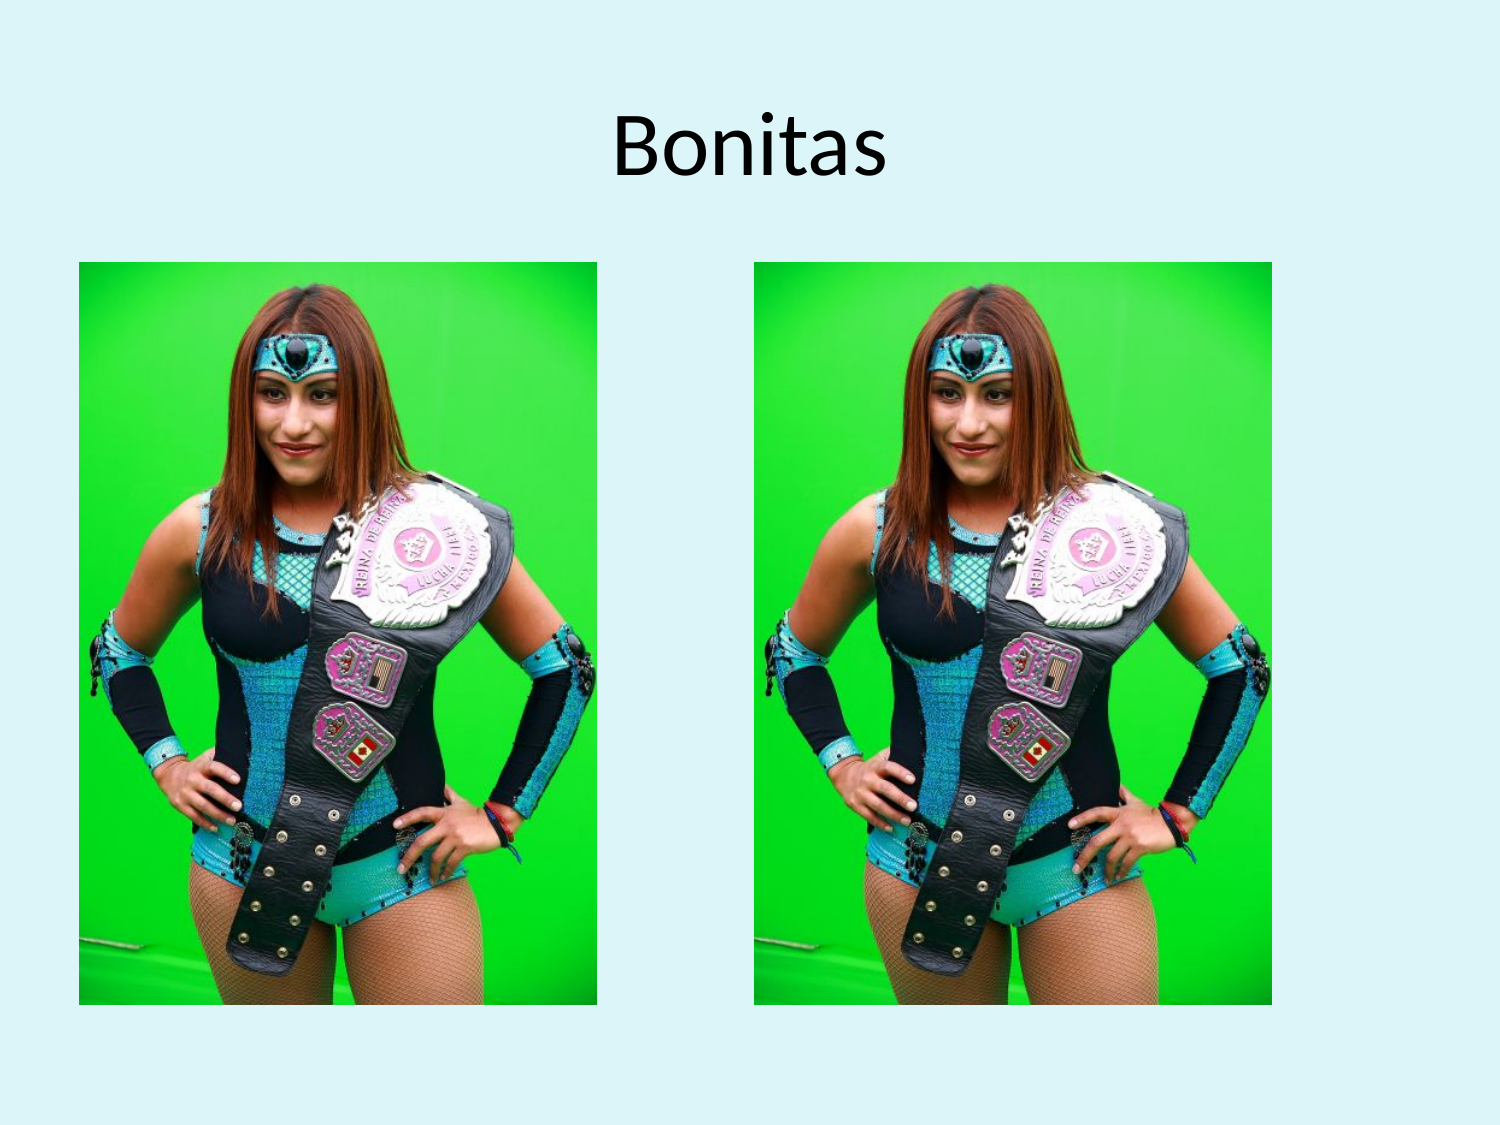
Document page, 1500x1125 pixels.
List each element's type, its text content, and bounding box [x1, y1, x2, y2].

title Bonitas [75, 45, 1425, 233]
picture [337, 262, 1500, 1006]
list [0, 262, 335, 1006]
